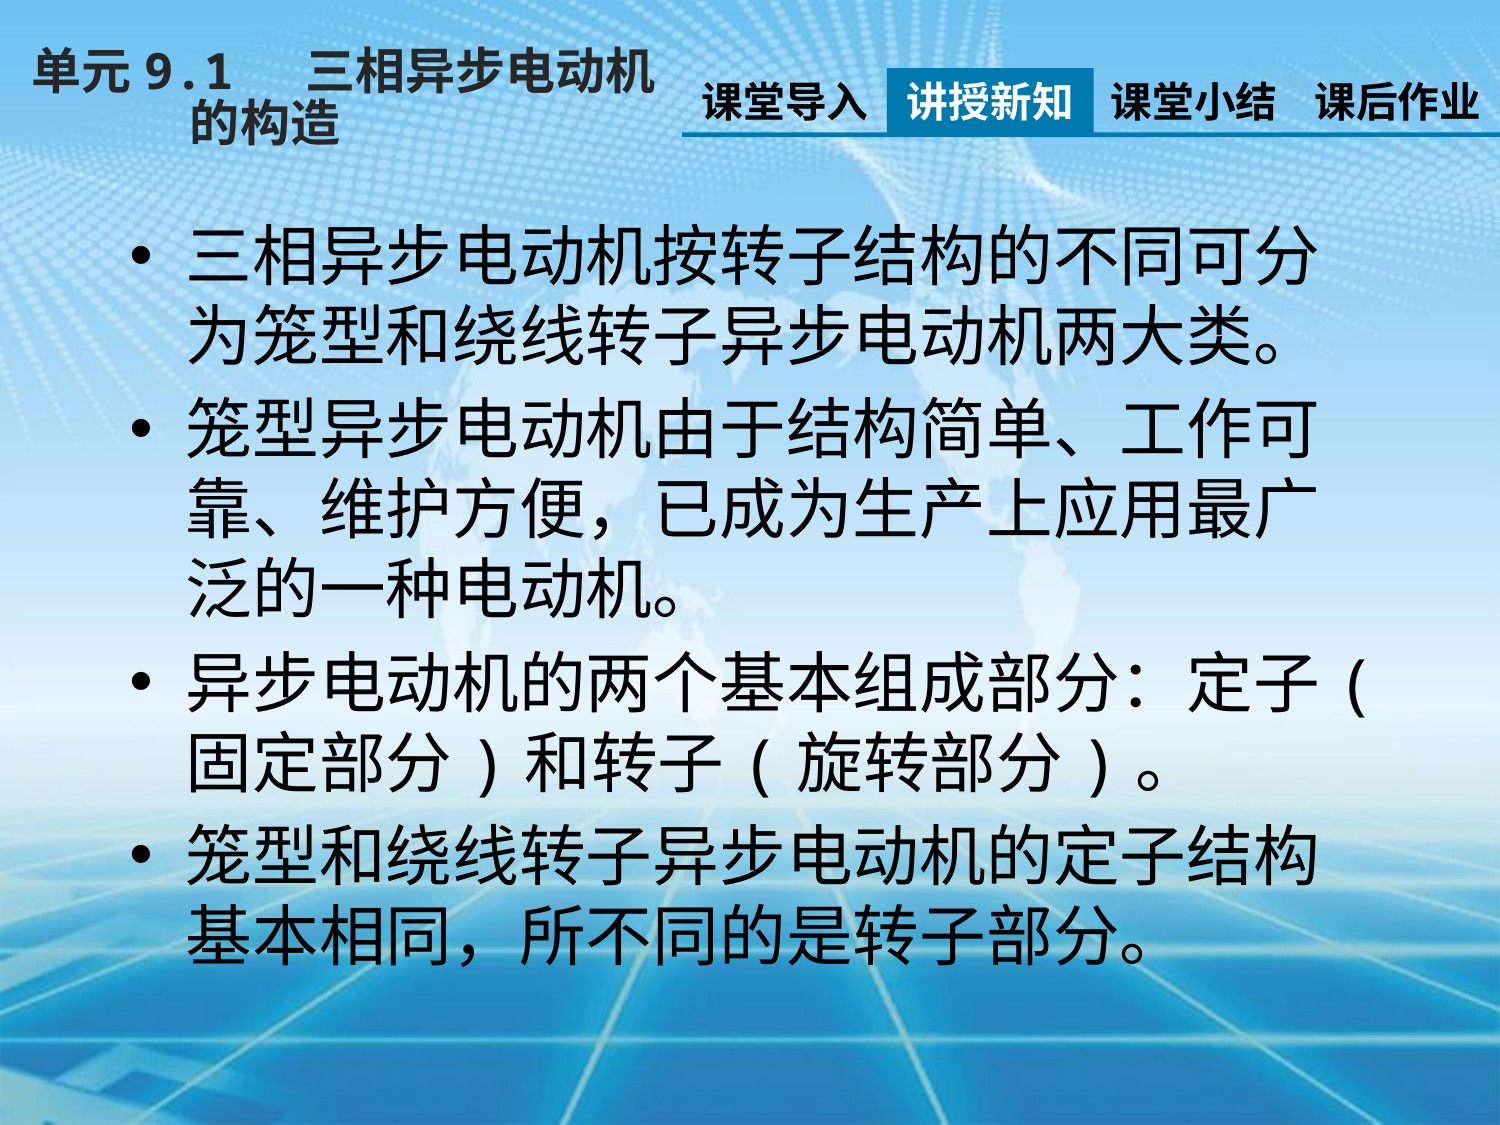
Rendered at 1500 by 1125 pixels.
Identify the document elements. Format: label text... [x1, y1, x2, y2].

picture [0, 0, 1500, 1125]
text_box 三相异步电动机按转子结构的不同可分为笼型和绕线转子异步电动机两大类。 笼型异步电动机由于结构简单、工作可靠、维护方便，已成为生产上应用最广泛的一种电动机。 异步电动机的两个基本组成部分：定子( 固定部分)和转子(旋转部分)。 笼型和绕线转子异步电动机的定子结构基本相同，所不同的是转子部分。 [114, 206, 1400, 950]
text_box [16, 39, 1500, 160]
